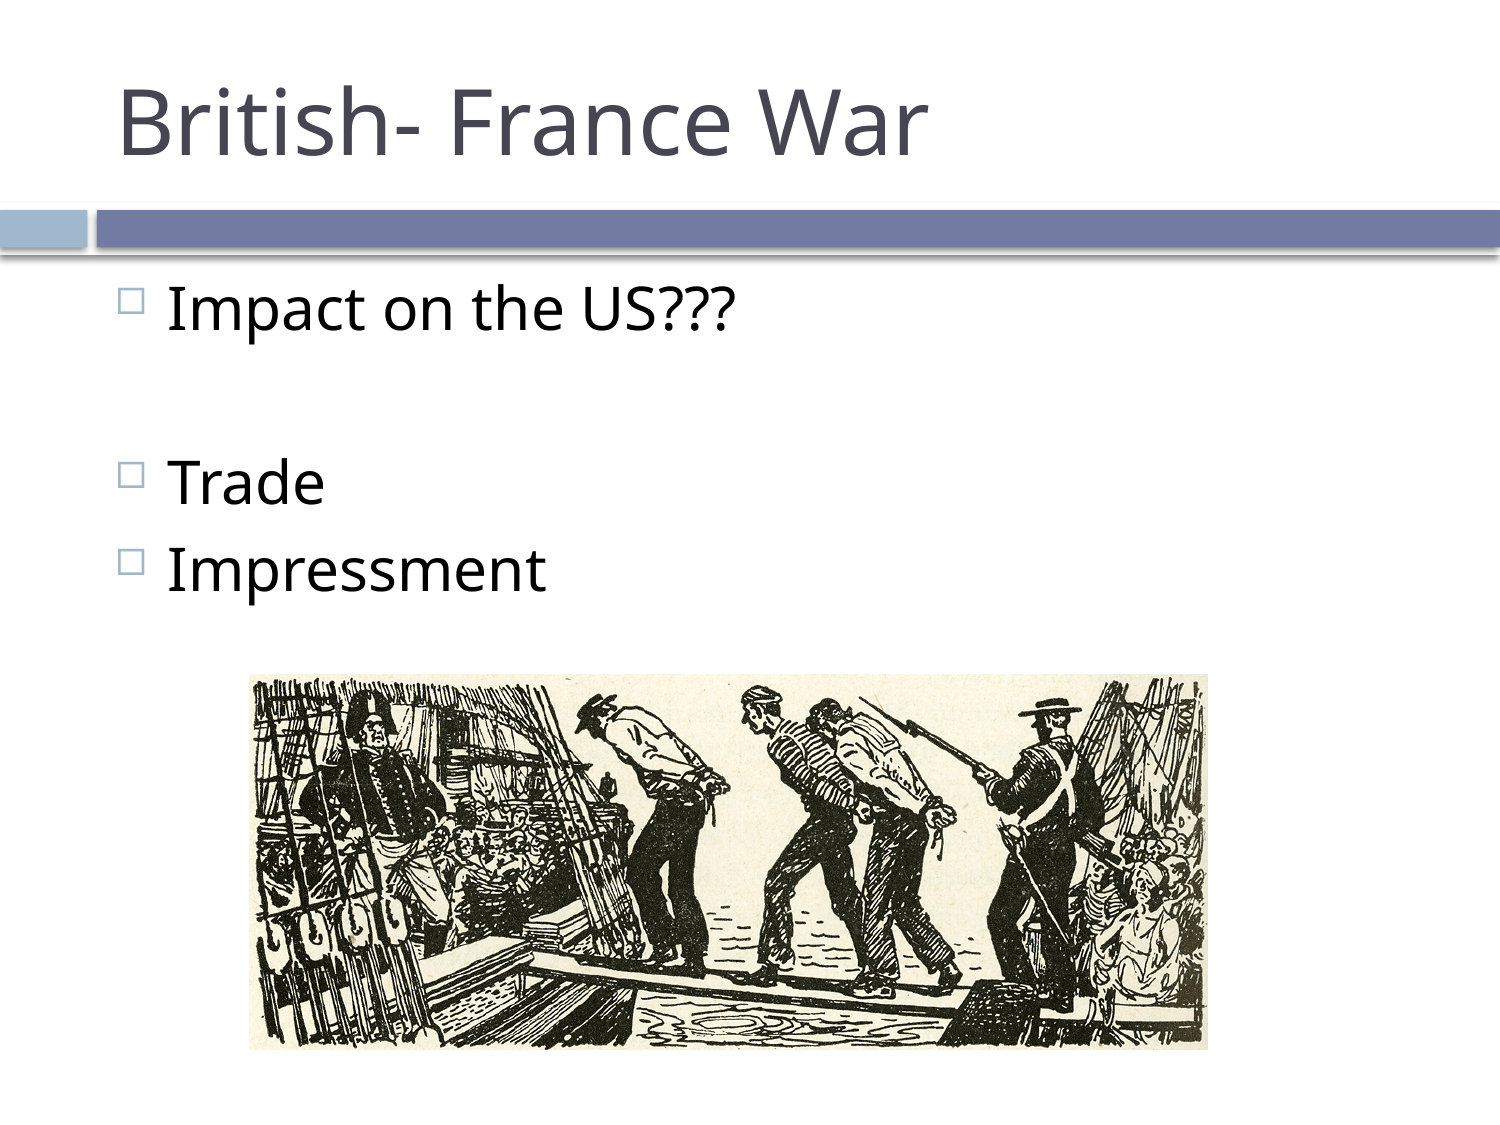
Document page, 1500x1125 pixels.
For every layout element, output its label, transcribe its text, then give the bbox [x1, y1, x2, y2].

title British- France War [100, 37, 1438, 200]
picture [249, 674, 1208, 1051]
list Impact on the US??? Trade Impressment [100, 262, 1438, 1000]
